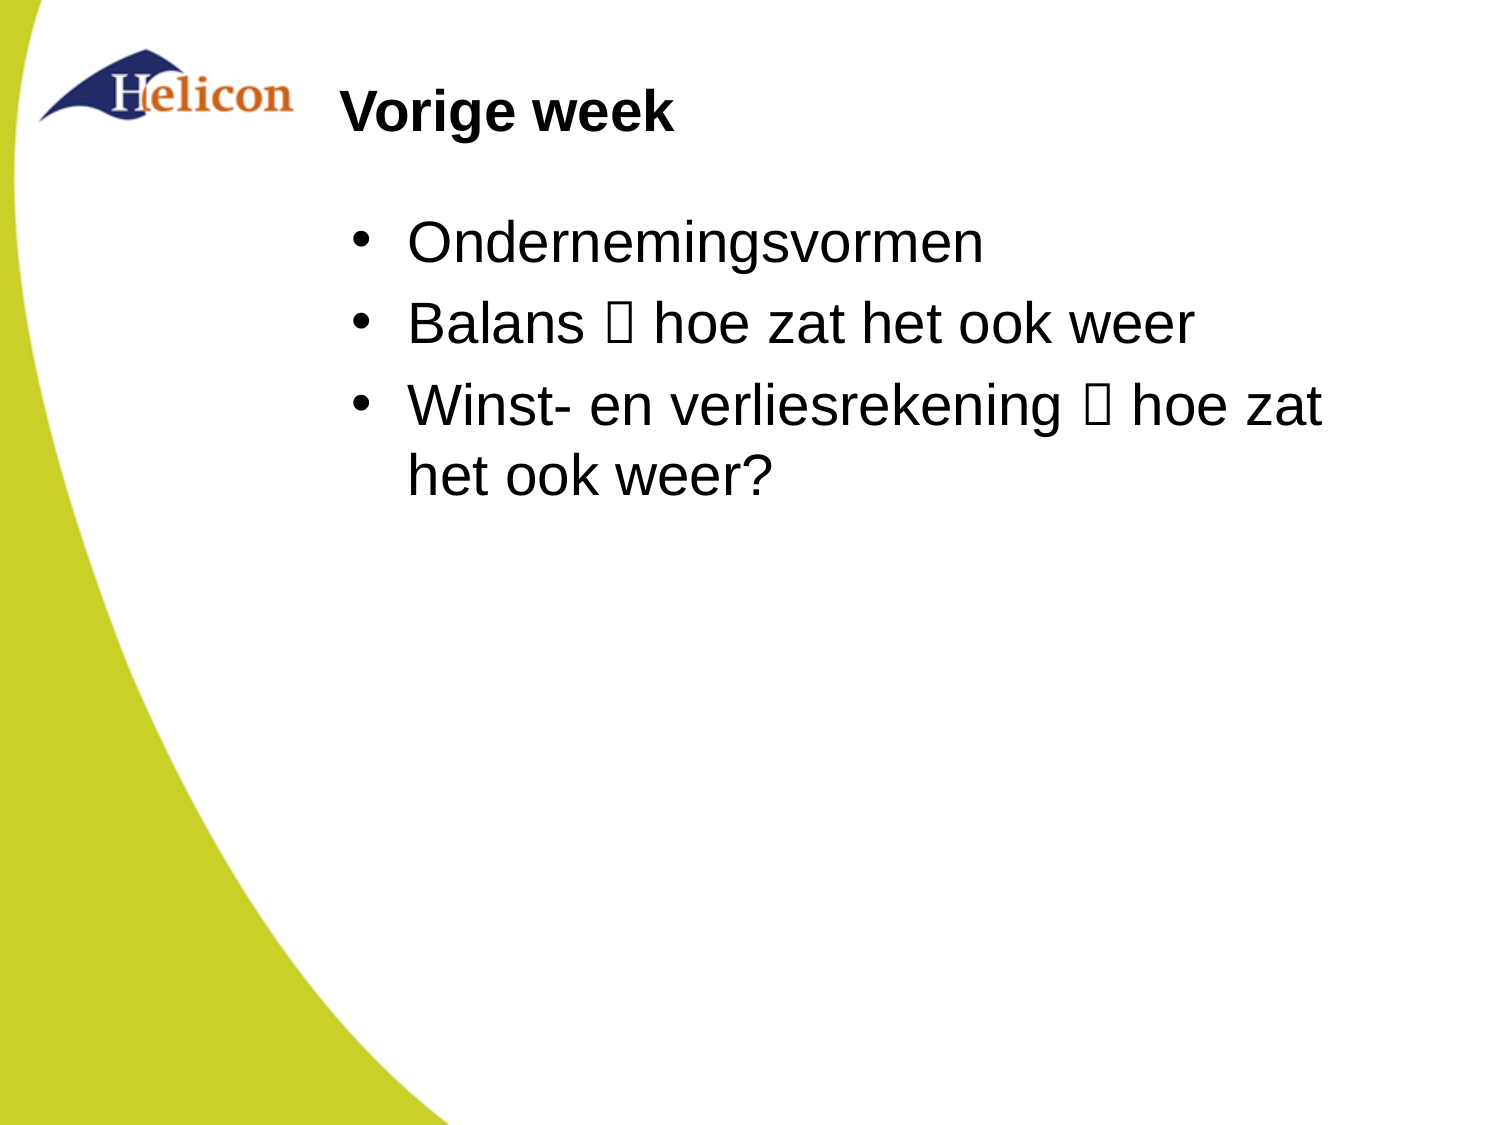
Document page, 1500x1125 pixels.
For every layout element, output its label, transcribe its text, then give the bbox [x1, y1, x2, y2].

title Vorige week [324, 54, 1415, 161]
picture [0, 0, 1500, 1125]
list Ondernemingsvormen Balans  hoe zat het ook weer Winst- en verliesrekening  hoe zat het ook weer? [336, 196, 1425, 1005]
